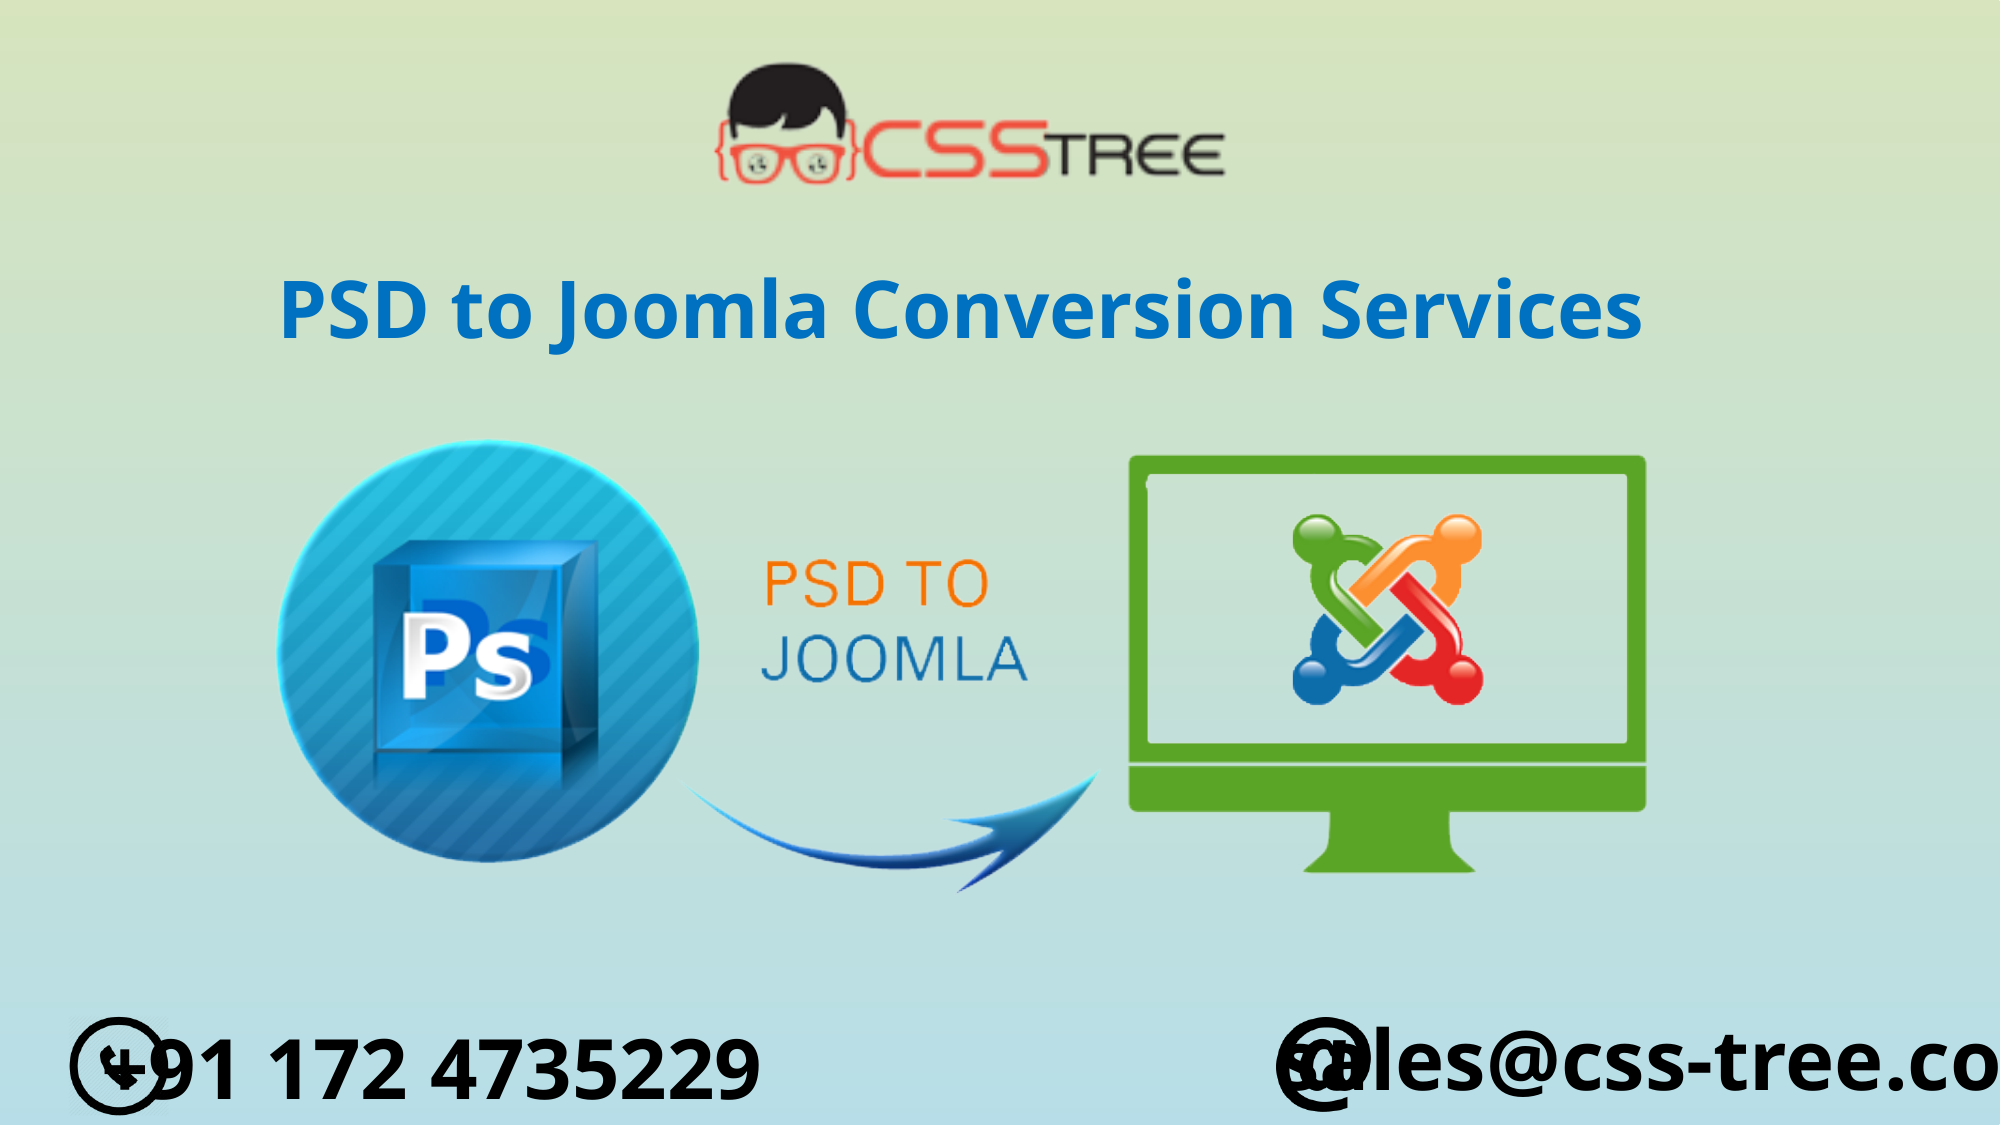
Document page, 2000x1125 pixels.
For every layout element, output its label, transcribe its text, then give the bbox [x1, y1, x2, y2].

title PSD to Joomla Conversion Services [234, 212, 1710, 400]
picture [1275, 1017, 1372, 1113]
text_box +91 172 4735229 [86, 1008, 778, 1124]
picture [68, 1015, 169, 1116]
text_box sales@css-tree.com [1263, 999, 2000, 1115]
picture [697, 53, 1247, 201]
picture [274, 379, 1719, 951]
